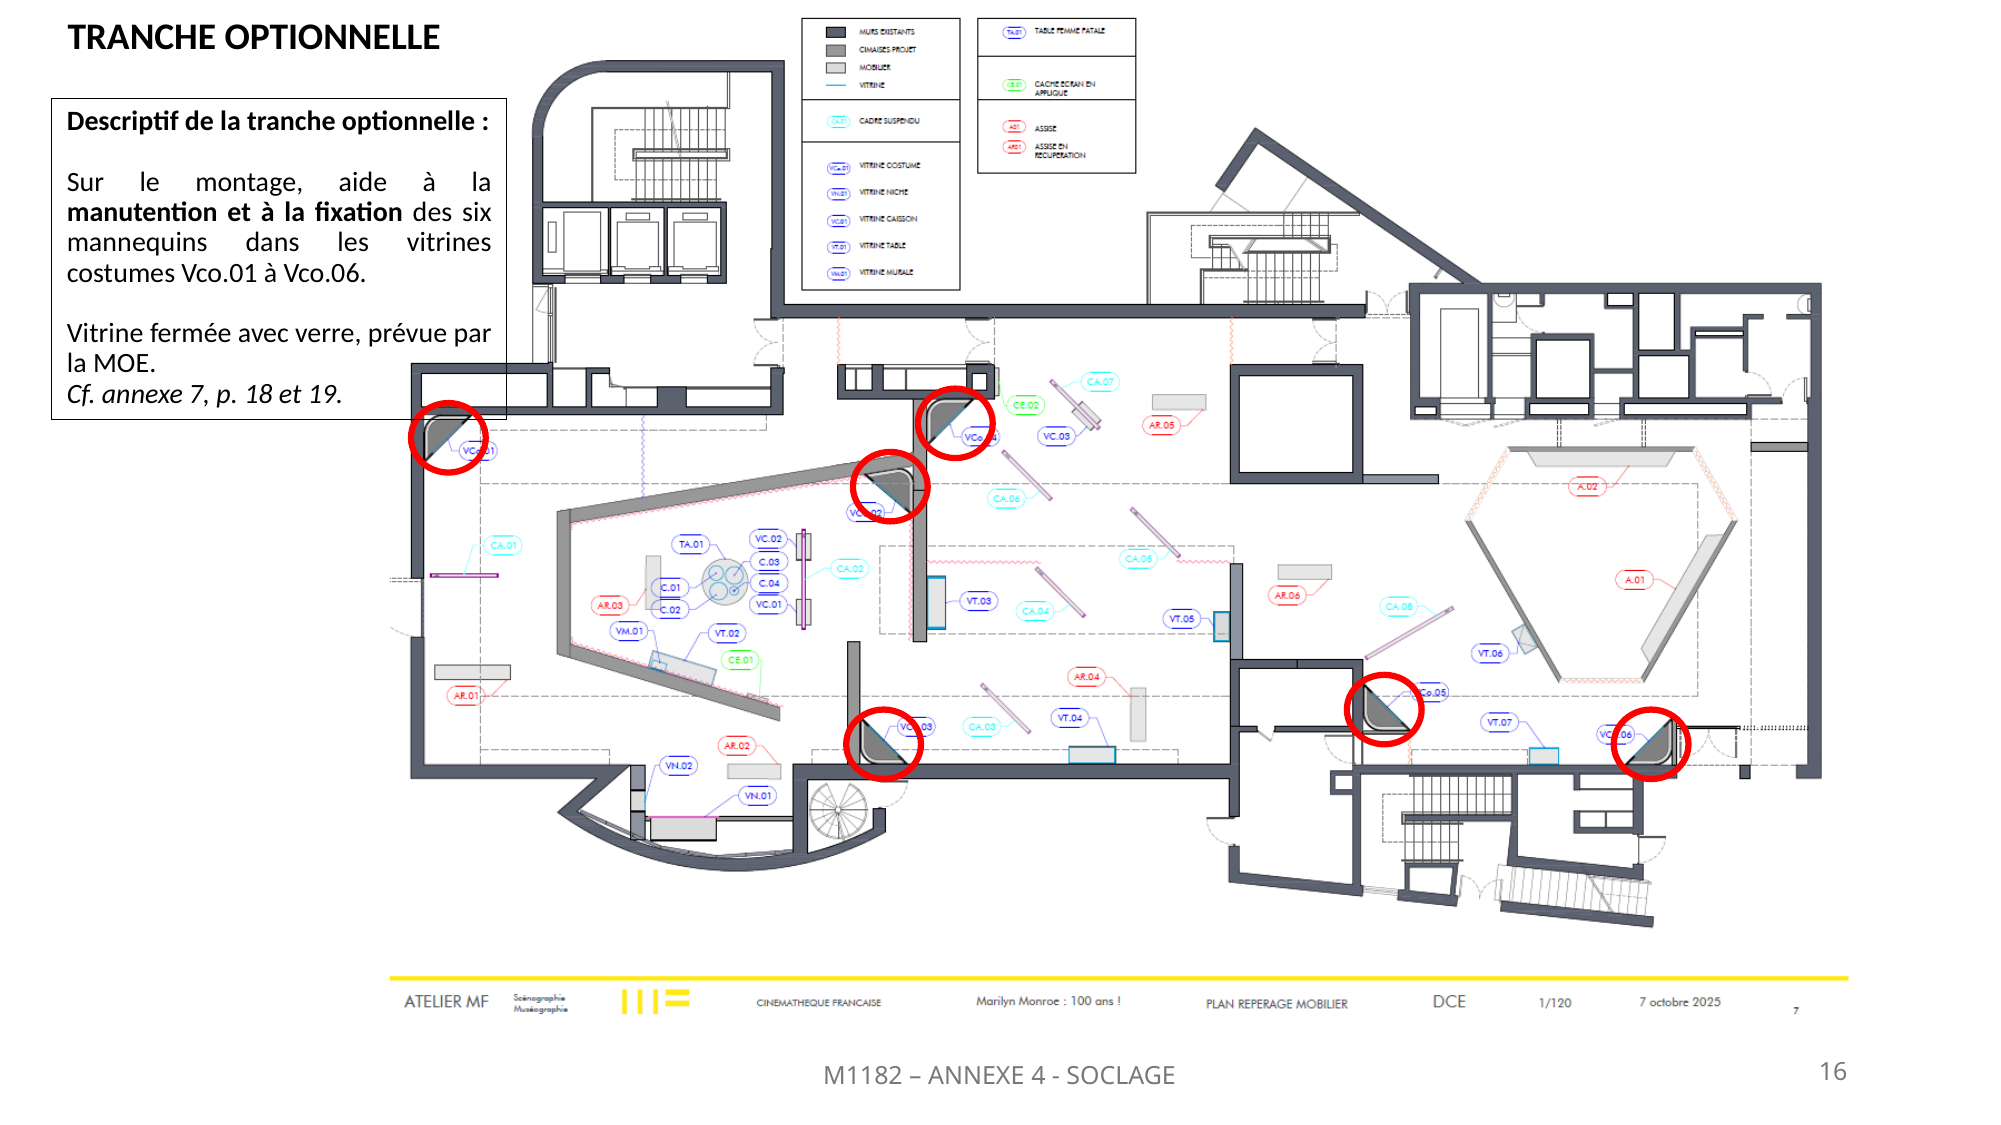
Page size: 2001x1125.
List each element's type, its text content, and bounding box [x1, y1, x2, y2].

picture [382, 0, 1863, 1044]
slide_number 16 [1412, 1044, 1863, 1103]
footer M1182 – ANNEXE 4 - SOCLAGE [662, 1044, 1338, 1105]
text_box TRANCHE OPTIONNELLE [52, 9, 382, 70]
text_box Descriptif de la tranche optionnelle : Sur le montage, aide à la manutention et à la fixation des six mannequins dans les vitrines costumes Vco.01 à Vco.06. Vitrine fermée avec verre, prévue par la MOE. Cf. annexe 7, p. 18 et 19. [51, 98, 382, 420]
